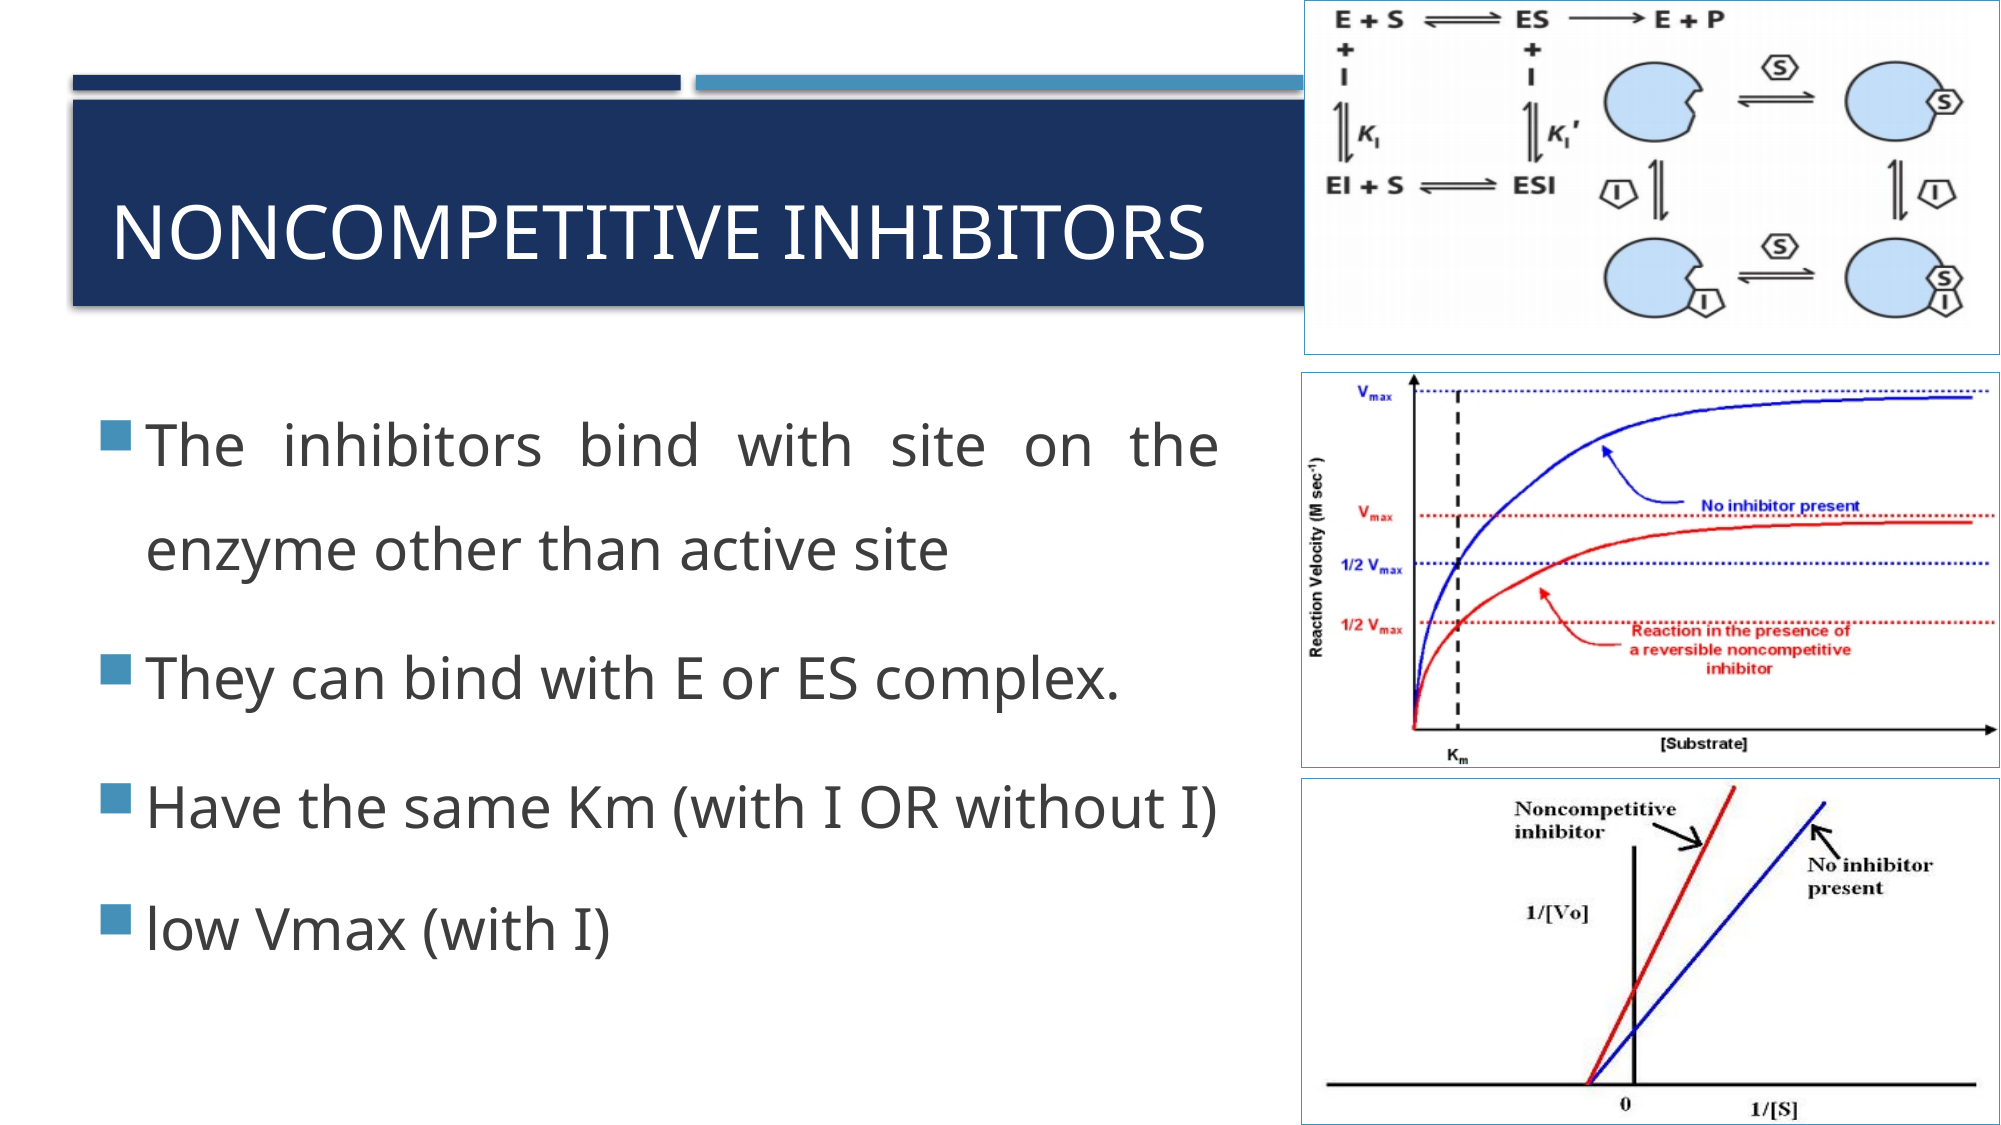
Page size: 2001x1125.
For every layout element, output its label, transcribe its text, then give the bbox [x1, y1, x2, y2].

list The inhibitors bind with site on the enzyme other than active site They can bind with E or ES complex. Have the same Km (with I OR without I) low Vmax (with I) [80, 292, 1235, 1125]
picture [1300, 778, 2000, 1125]
picture [1300, 372, 2000, 769]
title NONCompetitive inhibitors [95, 119, 1298, 282]
picture [1304, 0, 2000, 355]
